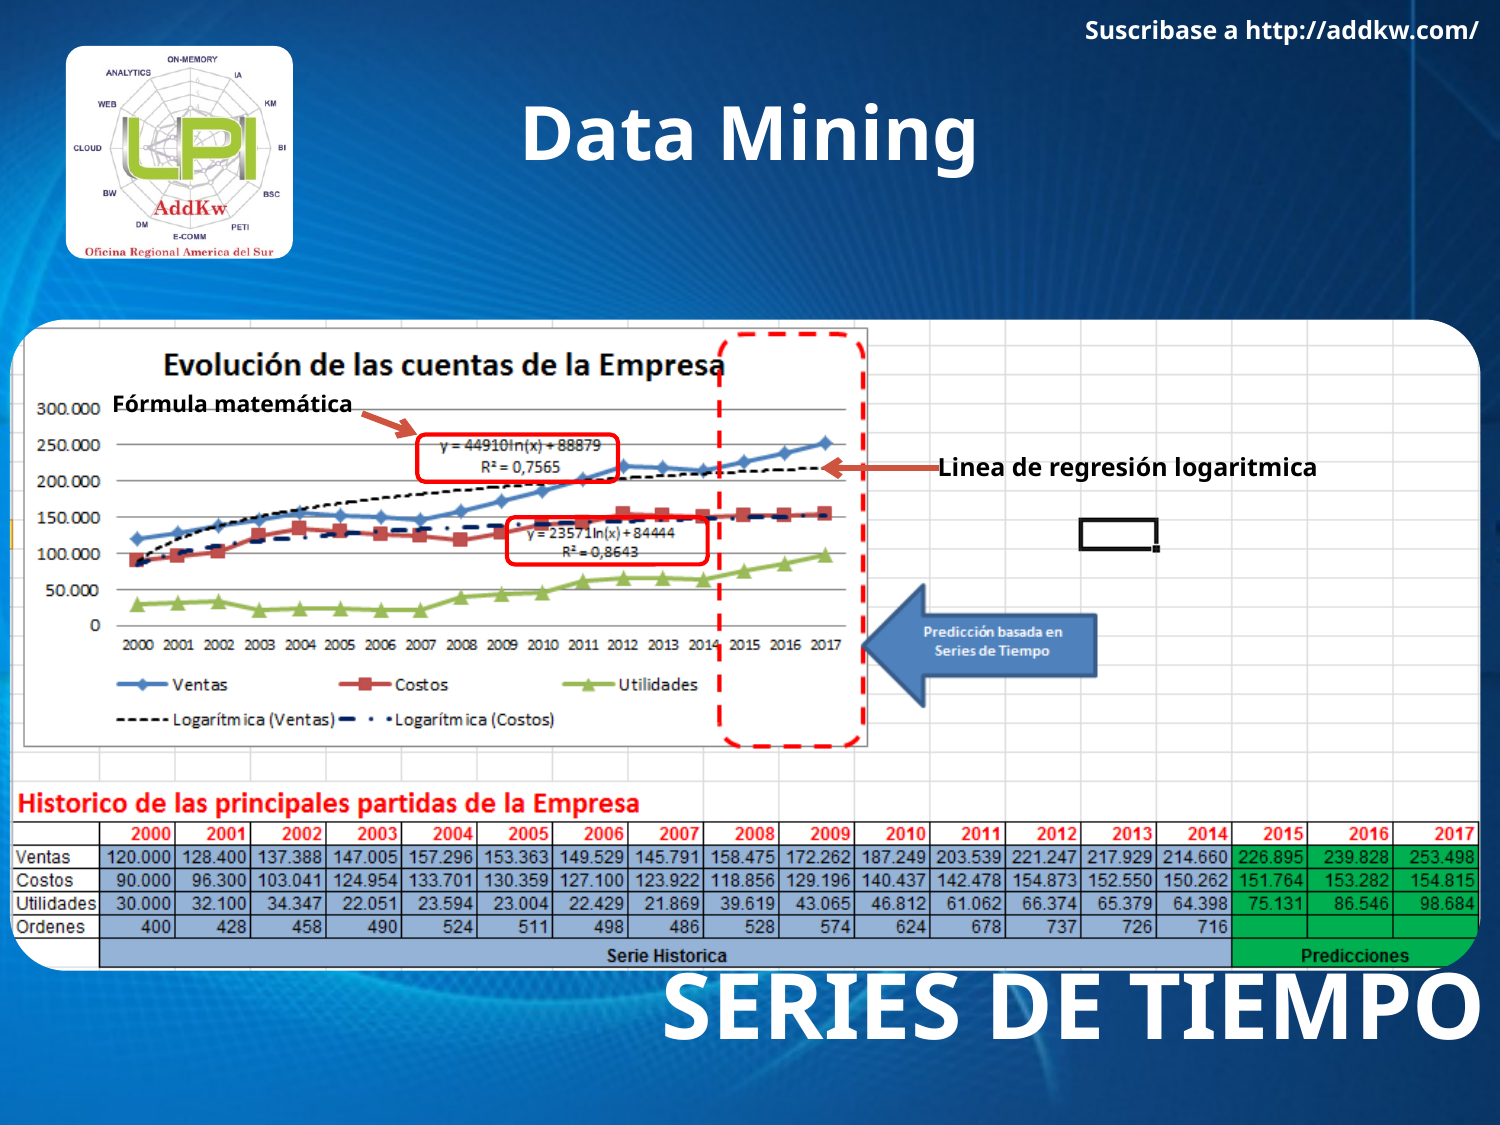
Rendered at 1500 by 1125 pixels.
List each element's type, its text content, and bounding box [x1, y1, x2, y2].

text_box Suscribase a http://addkw.com/ [1070, 7, 1495, 52]
text_box Data Mining [29, 78, 1471, 183]
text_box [361, 413, 418, 435]
picture [0, 0, 1500, 1125]
